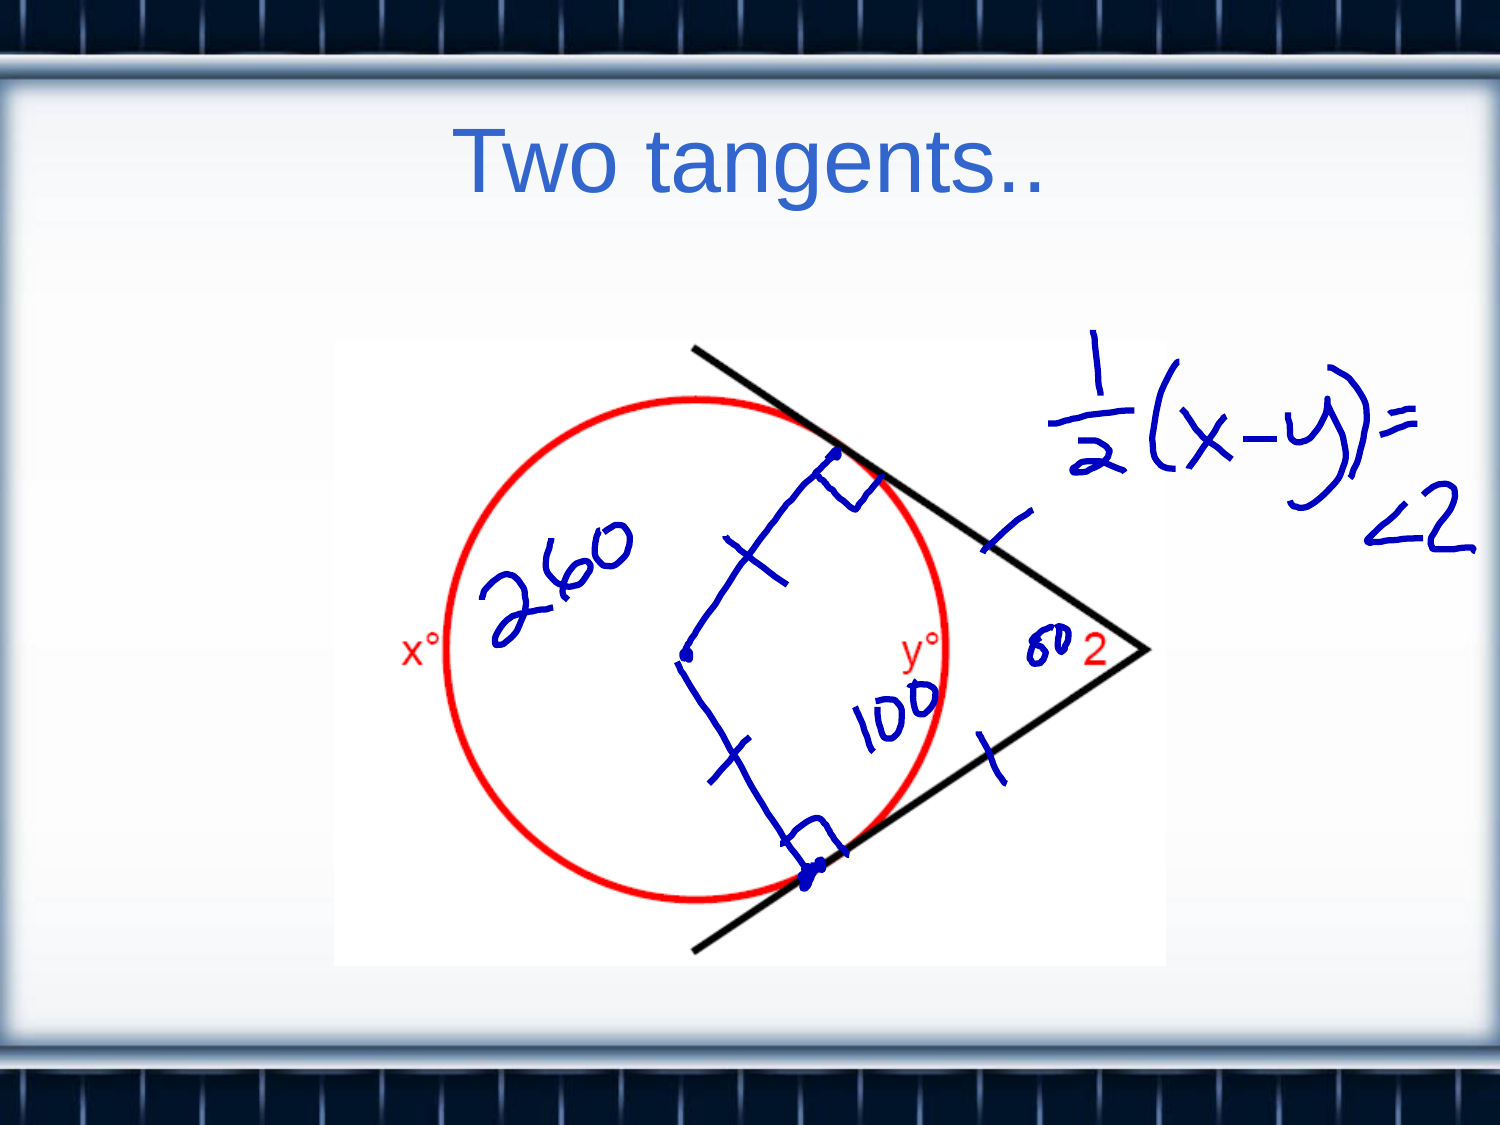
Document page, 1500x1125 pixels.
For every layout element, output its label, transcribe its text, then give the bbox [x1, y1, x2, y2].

text_box [1209, 438, 1233, 460]
text_box [1366, 501, 1424, 544]
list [334, 341, 1166, 966]
text_box [1388, 407, 1416, 415]
text_box [1092, 329, 1096, 339]
text_box [1171, 361, 1180, 470]
text_box [1379, 422, 1418, 436]
text_box [1327, 366, 1368, 479]
picture [0, 0, 1500, 1125]
title Two tangents.. [74, 62, 1426, 251]
text_box [1180, 408, 1209, 441]
text_box [1422, 483, 1476, 552]
text_box [1287, 397, 1346, 509]
text_box [1187, 415, 1227, 469]
